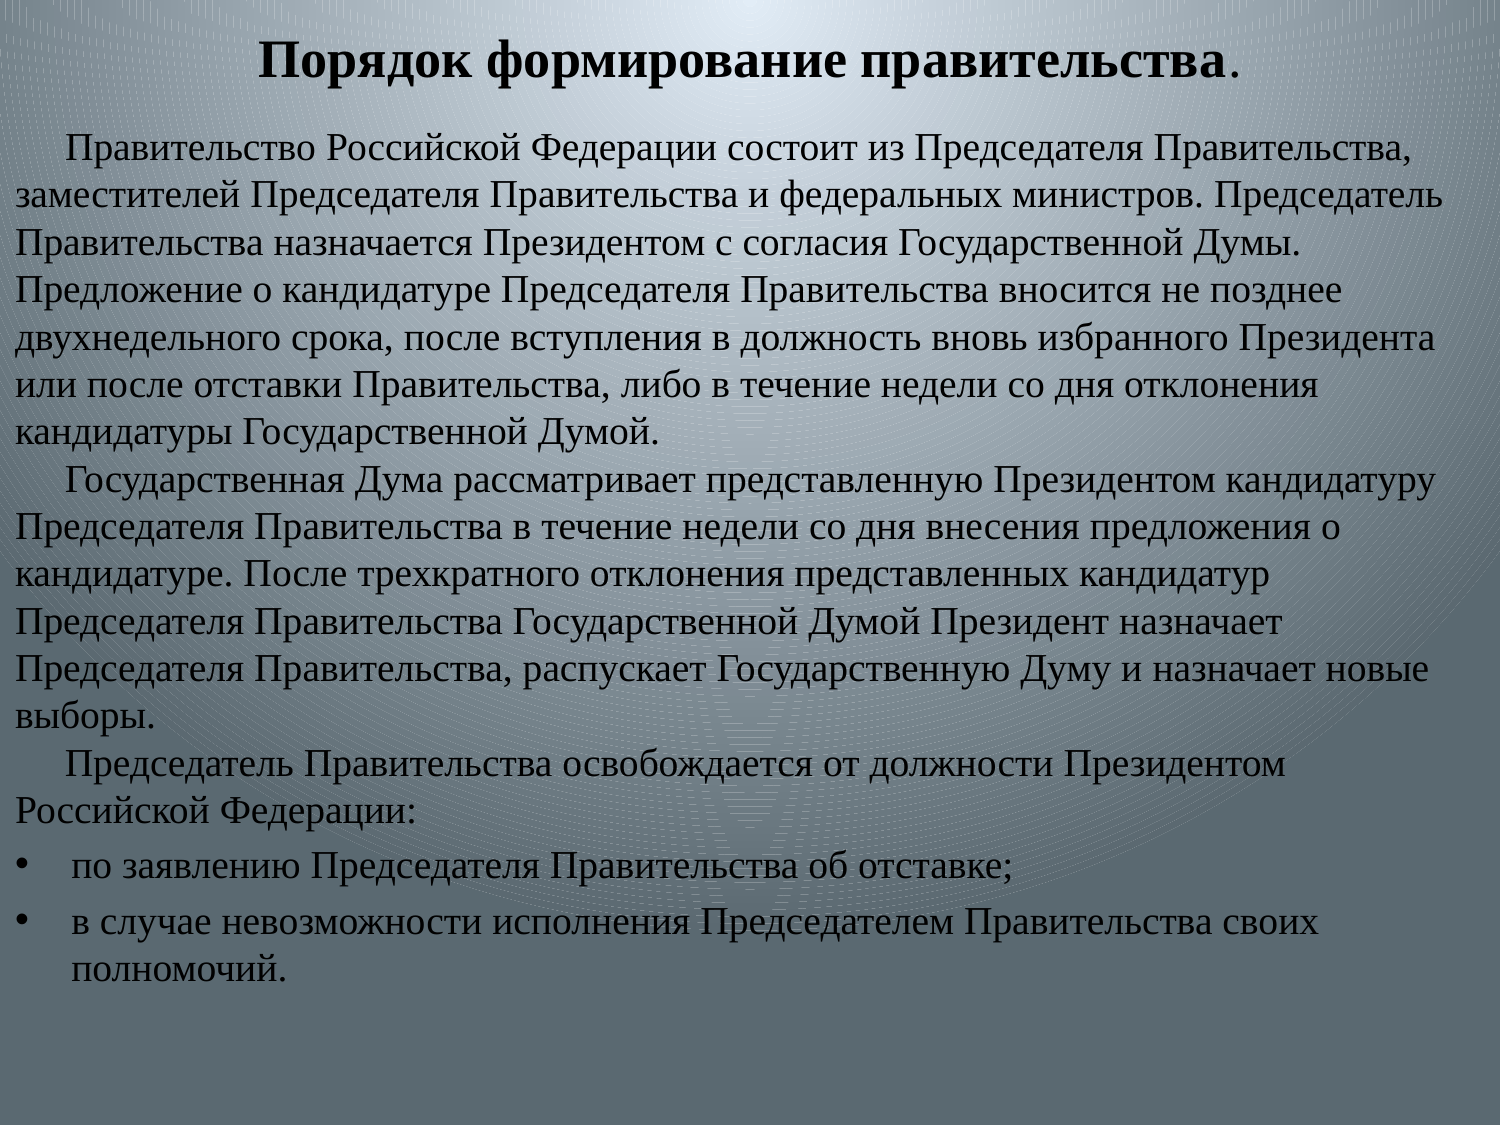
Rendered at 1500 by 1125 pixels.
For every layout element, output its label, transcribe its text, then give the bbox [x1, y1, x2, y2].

list Правительство Российской Федерации состоит из Председателя Правительства, заместителей Председателя Правительства и федеральных министров. Председатель Правительства назначается Президентом с согласия Государственной Думы. Предложение о кандидатуре Председателя Правительства вносится не позднее двухнедельного срока, после вступления в должность вновь избранного Президента или после отставки Правительства, либо в течение недели со дня отклонения кандидатуры Государственной Думой. Государственная Дума рассматривает представленную Президентом кандидатуру Председателя Правительства в течение недели со дня внесения предложения о кандидатуре. После трехкратного отклонения представленных кандидатур Председателя Правительства Государственной Думой Президент назначает Председателя Правительства, распускает Государственную Думу и назначает новые выборы. Председатель Правительства освобождается от должности Президентом Российской Федерации: по заявлению Председателя Правительства об отставке; в случае невозможности исполнения Председателем Правительства своих полномочий. [0, 113, 1500, 1071]
title Порядок формирование правительства. [0, 1, 1500, 113]
